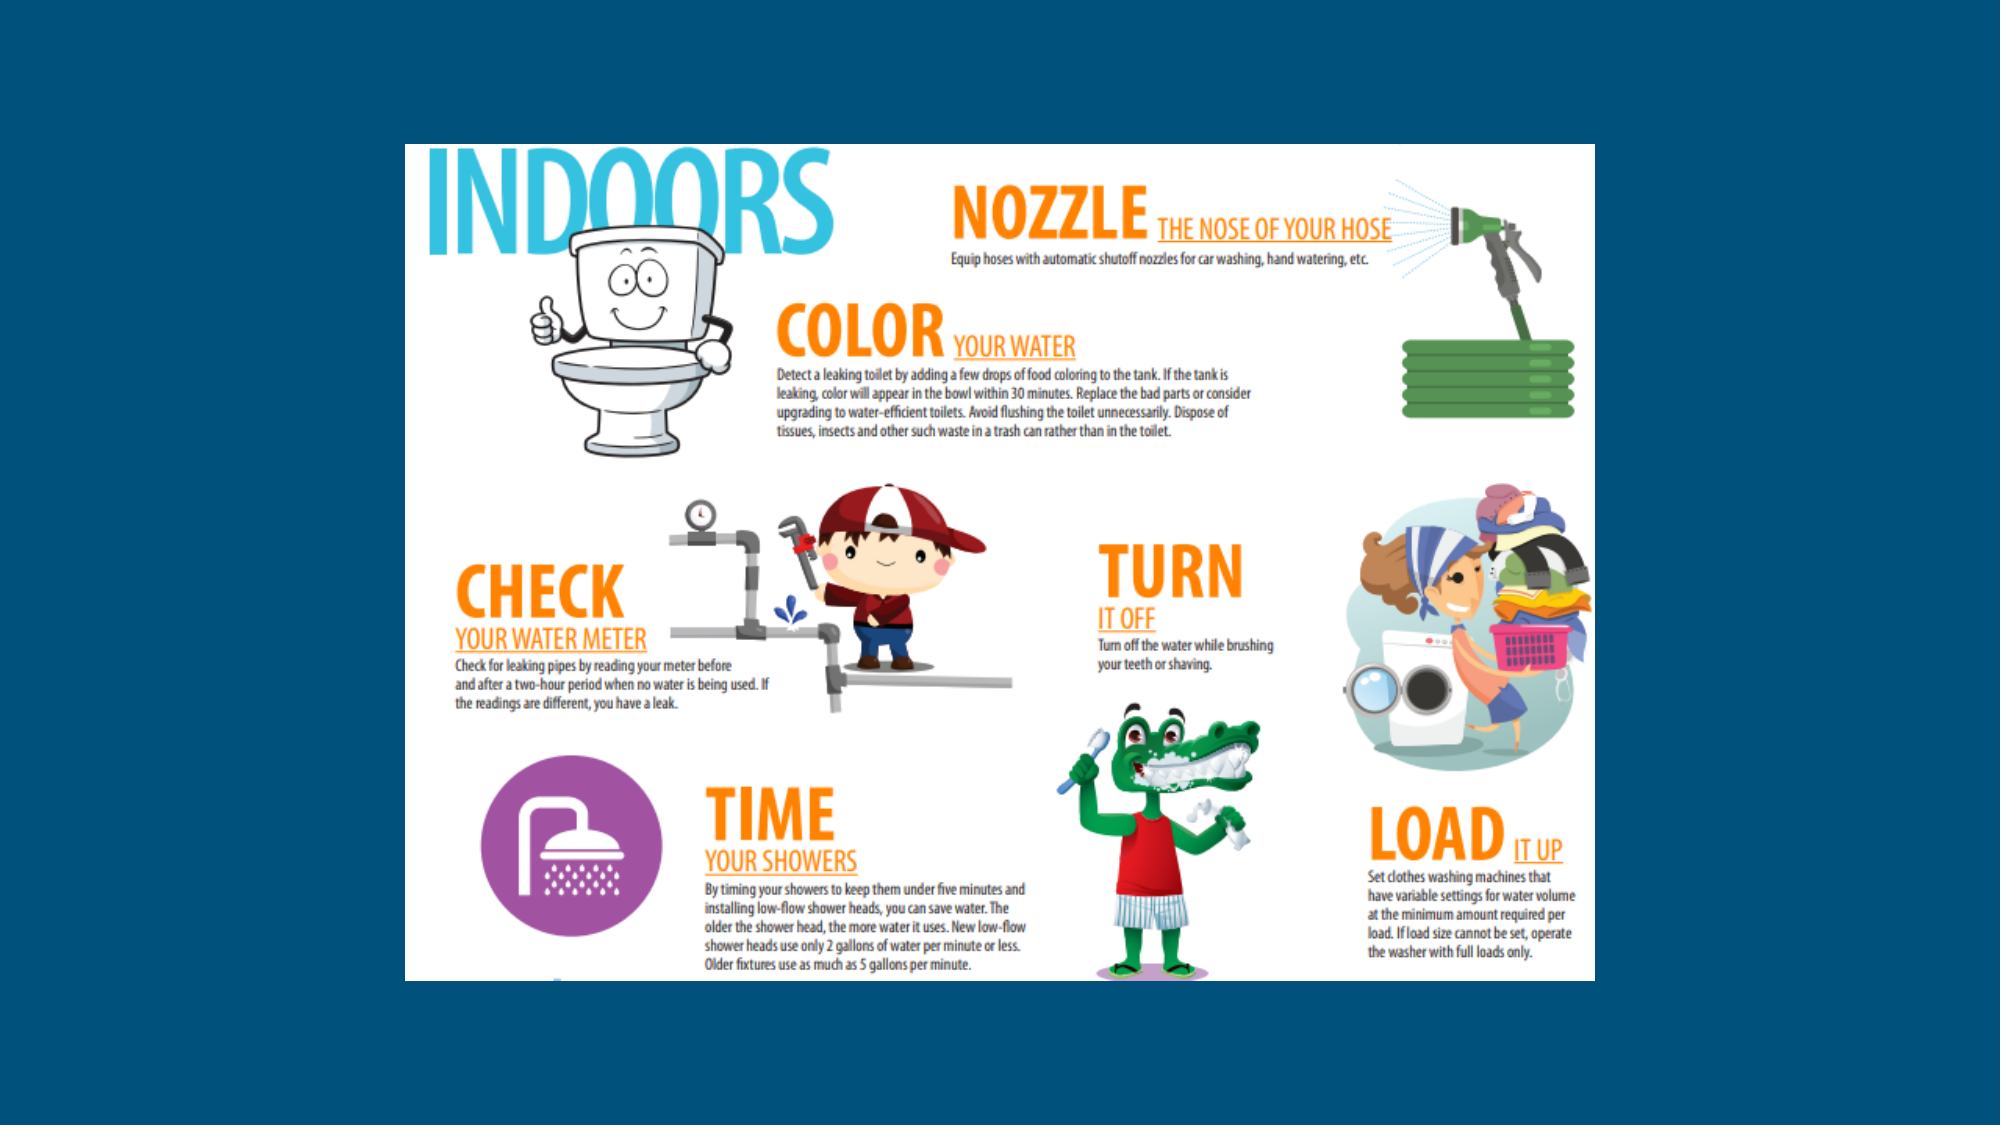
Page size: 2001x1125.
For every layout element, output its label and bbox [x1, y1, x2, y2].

picture [406, 145, 1594, 980]
